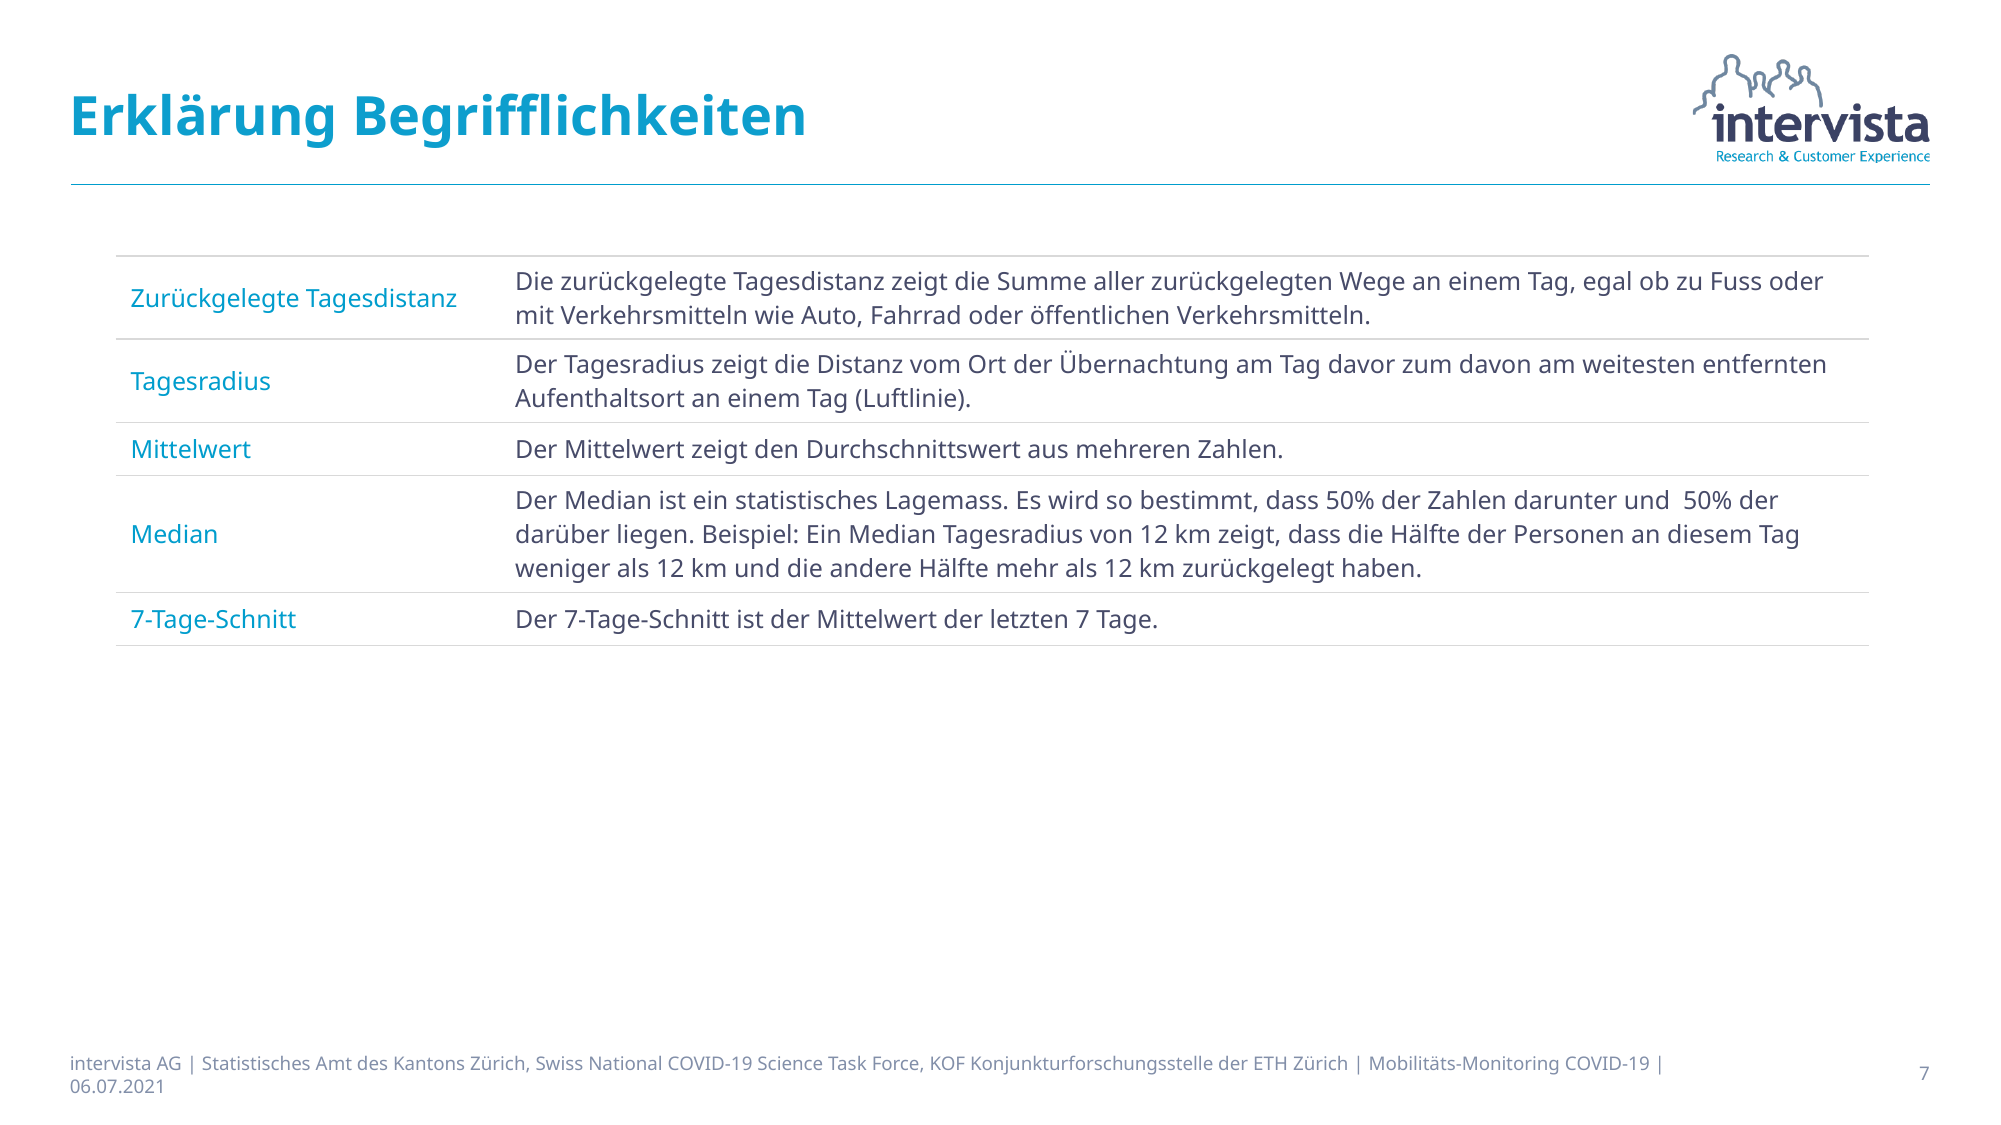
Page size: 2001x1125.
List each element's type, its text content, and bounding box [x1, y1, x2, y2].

table_cell Der Mittelwert zeigt den Durchschnittswert aus mehreren Zahlen. [500, 423, 1869, 475]
footer intervista AG | Statistisches Amt des Kantons Zürich, Swiss National COVID-19 Science Task Force, KOF Konjunkturforschungsstelle der ETH Zürich | Mobilitäts-Monitoring COVID-19 | 06.07.2021 [54, 1035, 1629, 1114]
title Erklärung Begrifflichkeiten [54, 43, 1630, 185]
table_cell Median [116, 476, 500, 592]
table_cell 7-Tage-Schnitt [116, 593, 500, 645]
slide_number 7 [1629, 1035, 1945, 1114]
table_cell Tagesradius [116, 340, 500, 422]
table_header Die zurückgelegte Tagesdistanz zeigt die Summe aller zurückgelegten Wege an einem Tag, egal ob zu Fuss oder mit Verkehrsmitteln wie Auto, Fahrrad oder öffentlichen Verkehrsmitteln. [500, 257, 1869, 338]
table_cell Mittelwert [116, 423, 500, 475]
table_cell Der Tagesradius zeigt die Distanz vom Ort der Übernachtung am Tag davor zum davon am weitesten entfernten Aufenthaltsort an einem Tag (Luftlinie). [500, 340, 1869, 422]
table_header Zurückgelegte Tagesdistanz [116, 257, 500, 338]
table_cell Der 7-Tage-Schnitt ist der Mittelwert der letzten 7 Tage. [500, 593, 1869, 645]
table_cell Der Median ist ein statistisches Lagemass. Es wird so bestimmt, dass 50% der Zahlen darunter und 50% der darüber liegen. Beispiel: Ein Median Tagesradius von 12 km zeigt, dass die Hälfte der Personen an diesem Tag weniger als 12 km und die andere Hälfte mehr als 12 km zurückgelegt haben. [500, 476, 1869, 592]
